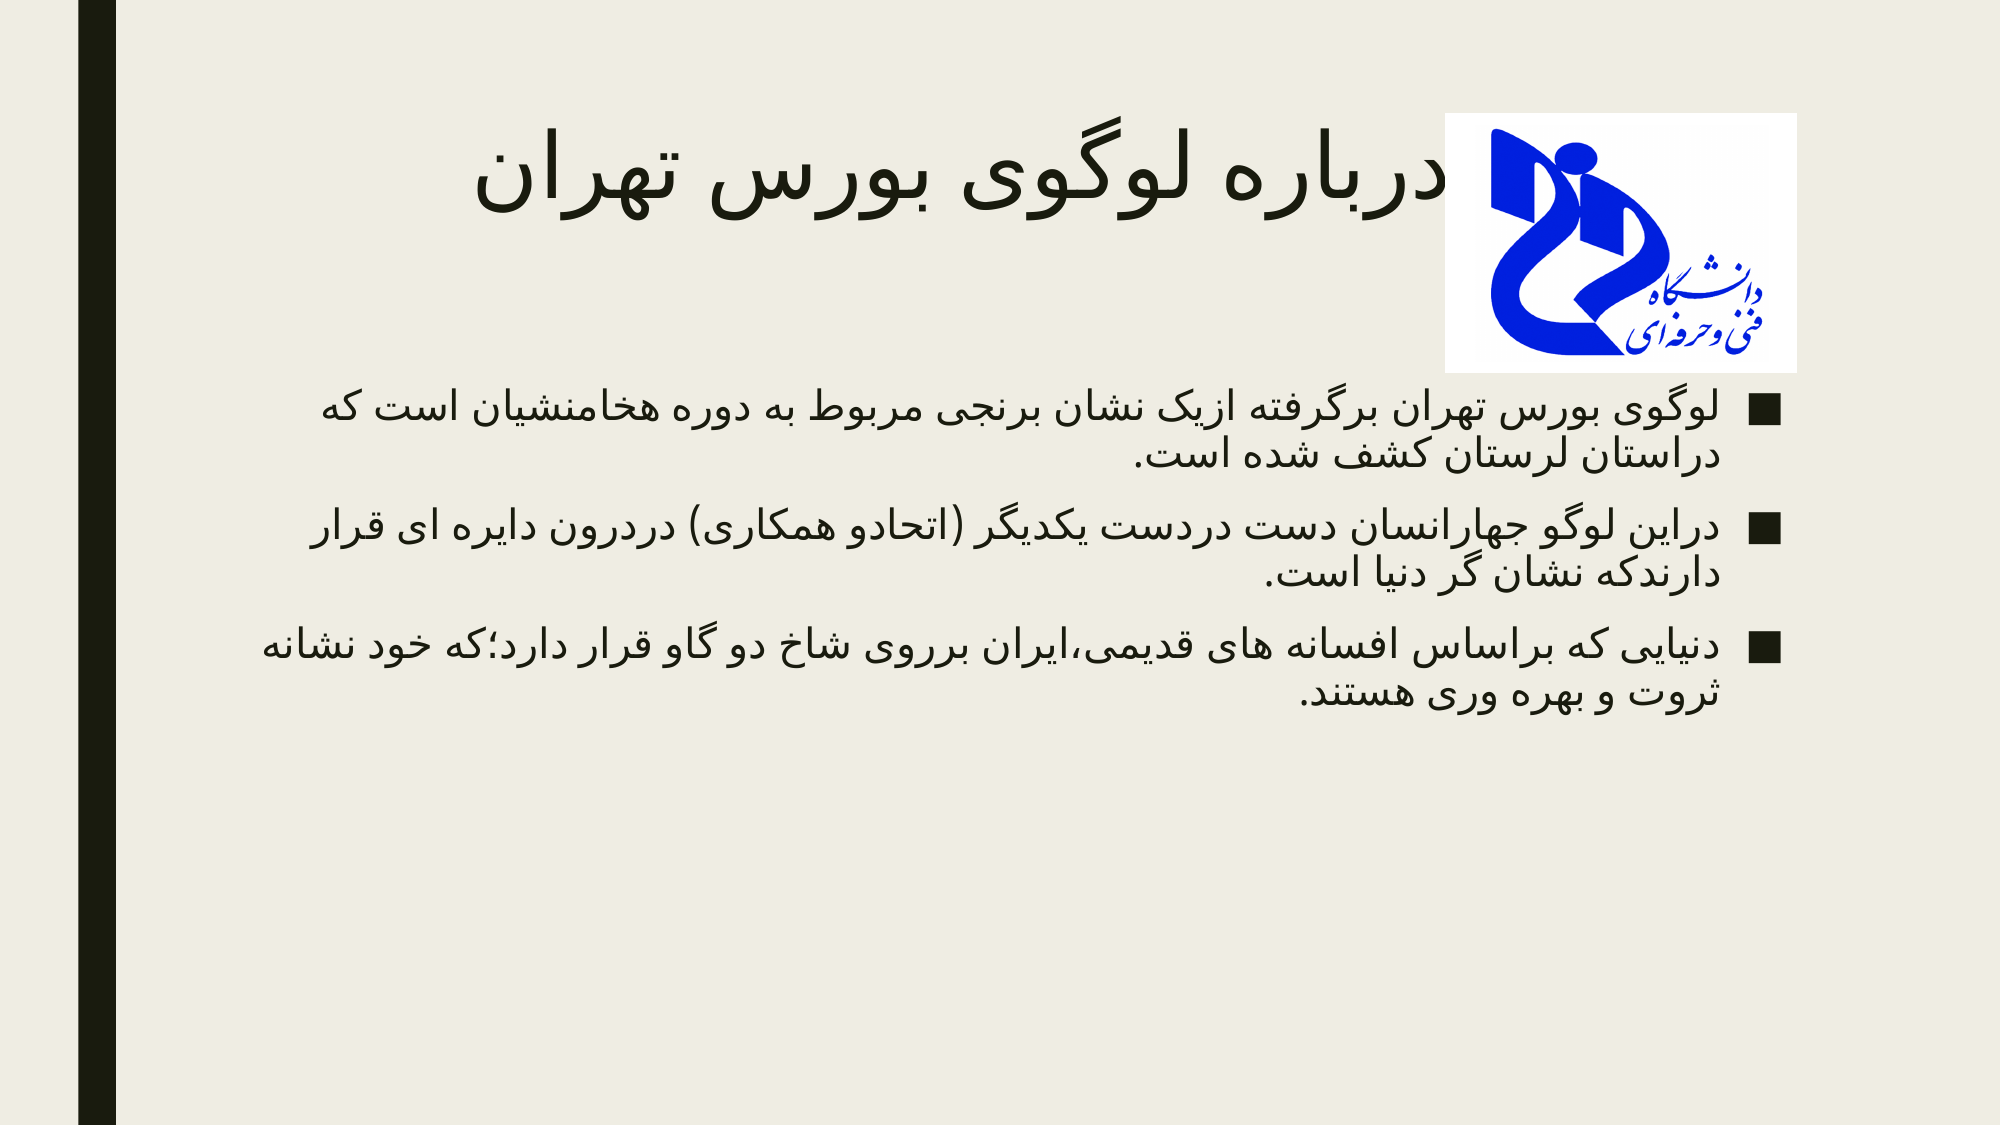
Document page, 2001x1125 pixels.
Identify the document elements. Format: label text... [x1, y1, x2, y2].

picture [1444, 112, 1800, 375]
title درباره لوگوی بورس تهران [225, 112, 1444, 357]
list لوگوی بورس تهران برگرفته ازیک نشان برنجی مربوط به دوره هخامنشیان است که دراستان لرستان کشف شده است. دراین لوگو جهارانسان دست دردست یکدیگر (اتحادو همکاری) دردرون دایره ای قرار دارندکه نشان گر دنیا است. دنیایی که براساس افسانه های قدیمی،ایران برروی شاخ دو گاو قرار دارد؛که خود نشانه ثروت و بهره وری هستند. [225, 375, 1800, 963]
